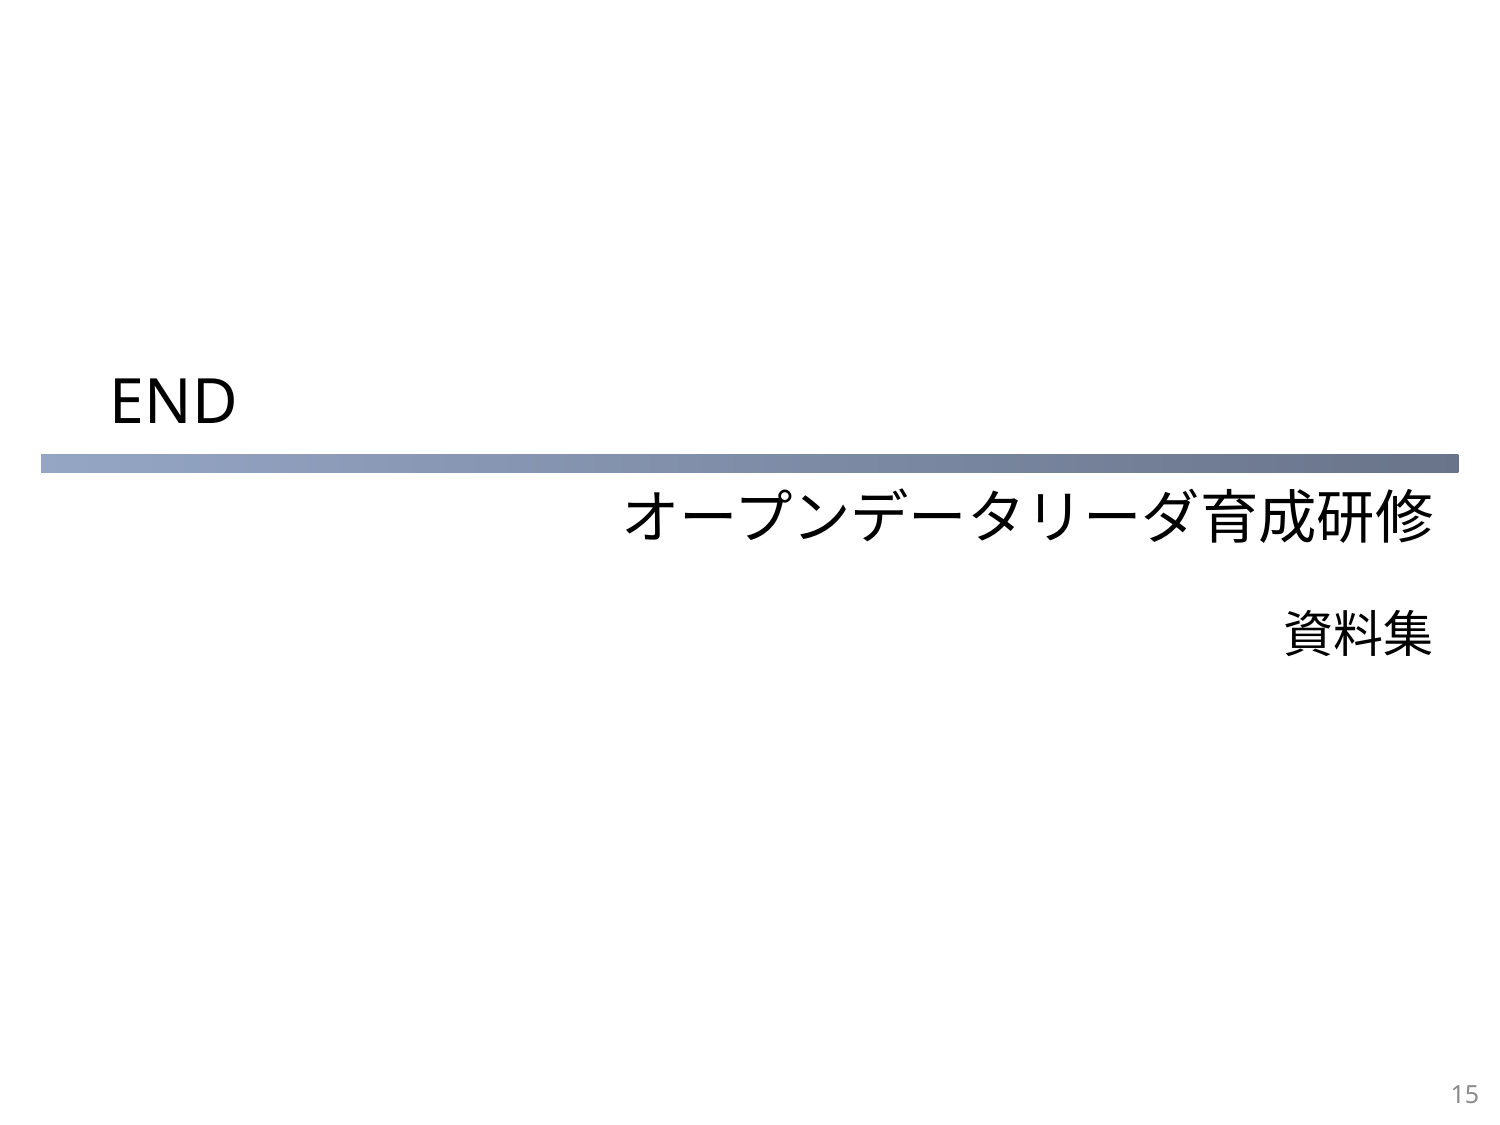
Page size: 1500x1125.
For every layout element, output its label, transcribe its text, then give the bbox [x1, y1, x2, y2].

text_box [40, 454, 1460, 474]
text_box END [94, 353, 253, 443]
slide_number 15 [1411, 1070, 1495, 1118]
text_box オープンデータリーダ育成研修 [573, 480, 1448, 570]
text_box 資料集 [573, 601, 1448, 940]
